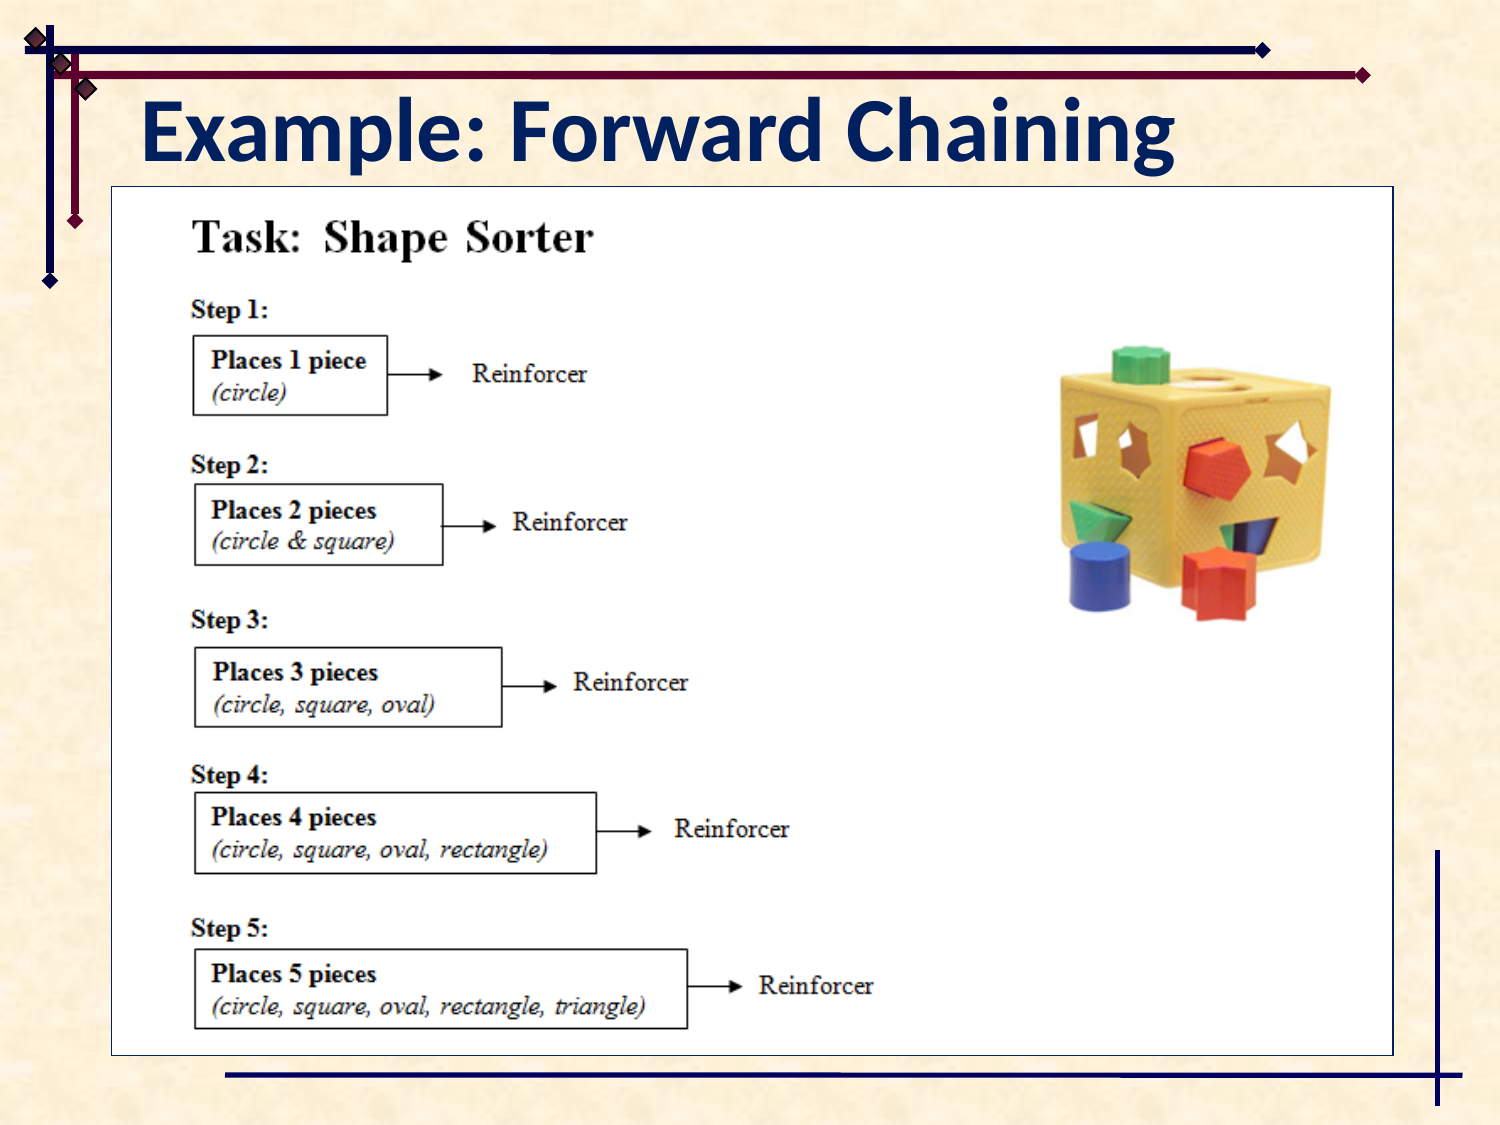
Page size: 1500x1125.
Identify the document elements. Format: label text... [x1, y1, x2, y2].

picture [0, 0, 1500, 1125]
title Example: Forward Chaining [125, 24, 1375, 185]
